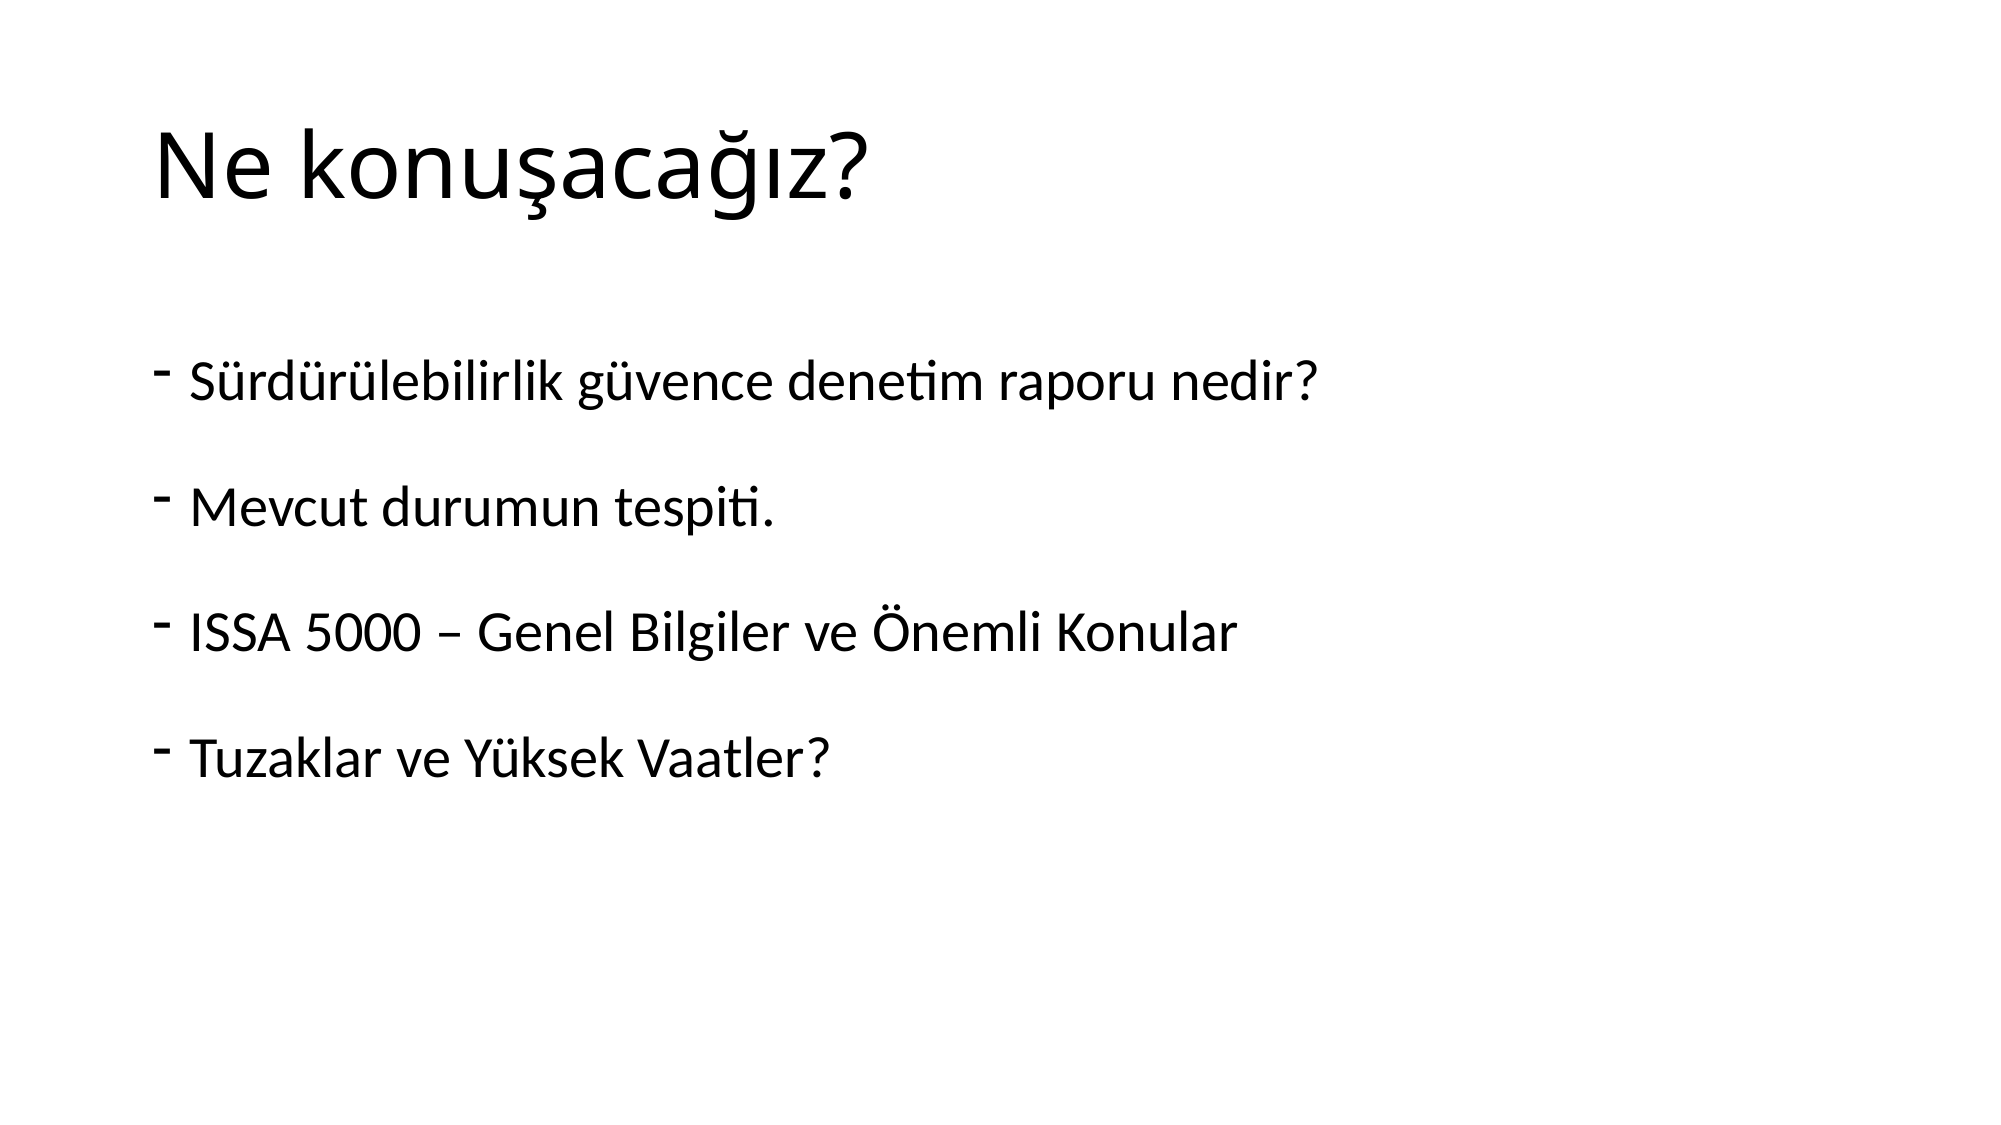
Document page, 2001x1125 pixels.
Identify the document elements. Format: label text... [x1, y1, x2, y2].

title Ne konuşacağız? [137, 59, 1863, 278]
list Sürdürülebilirlik güvence denetim raporu nedir? Mevcut durumun tespiti. ISSA 5000 – Genel Bilgiler ve Önemli Konular Tuzaklar ve Yüksek Vaatler? [137, 299, 1863, 1014]
